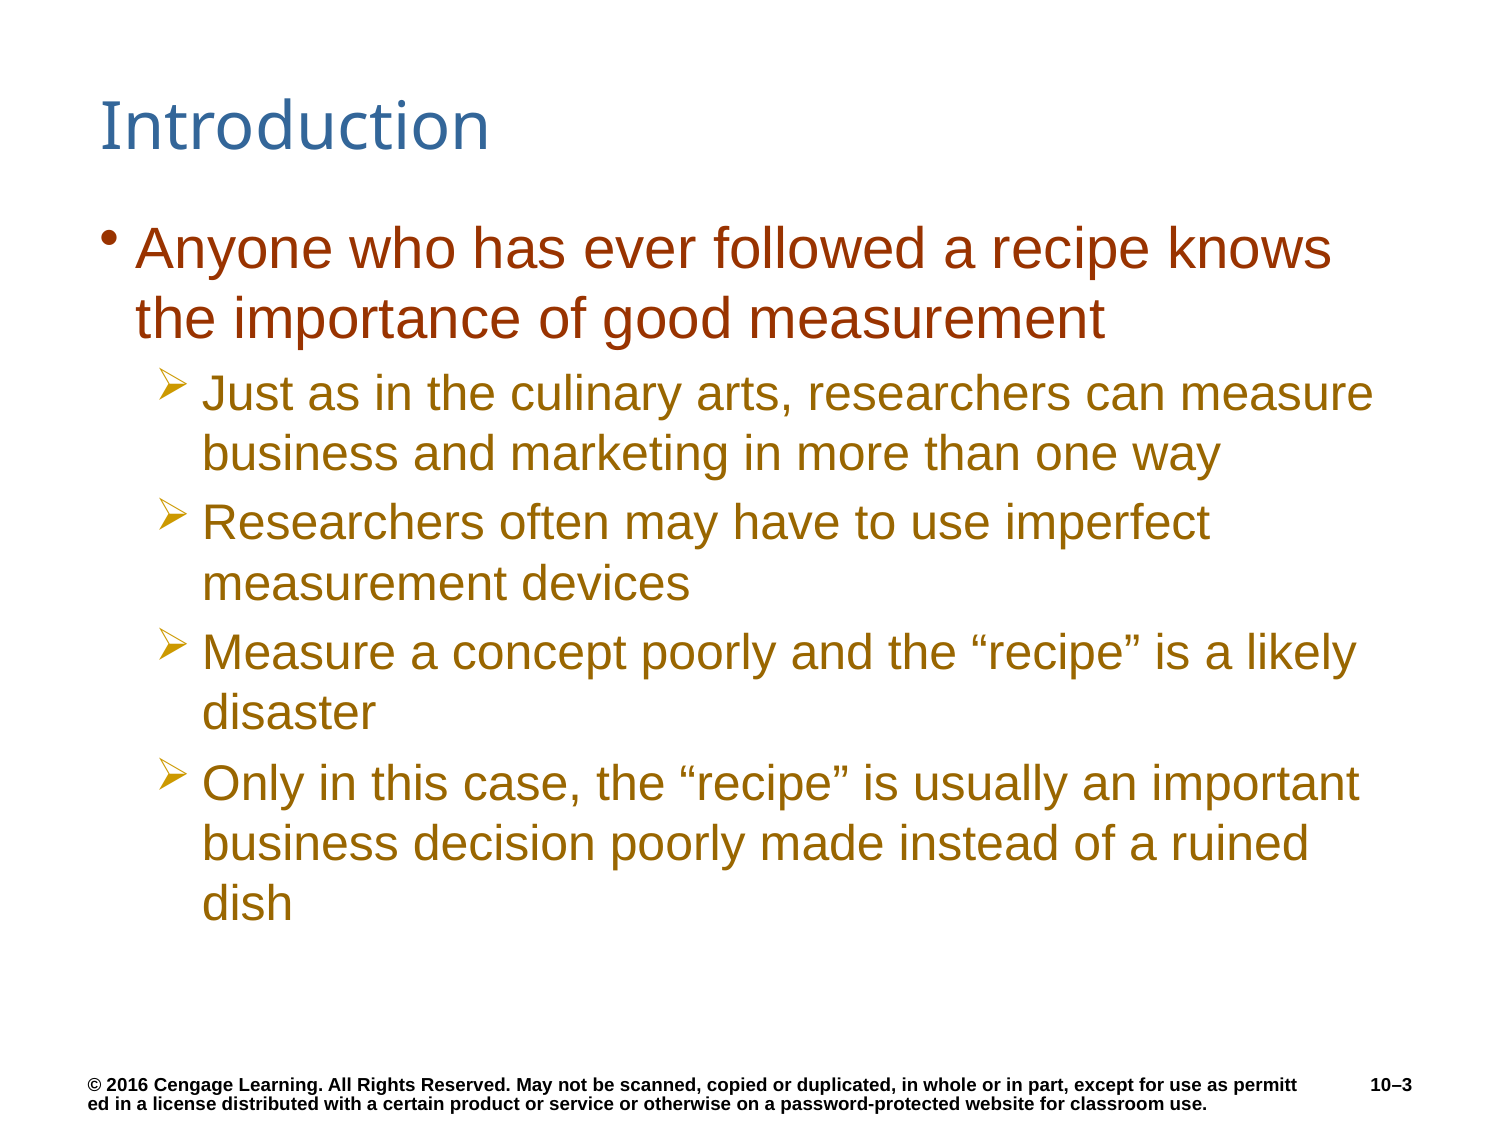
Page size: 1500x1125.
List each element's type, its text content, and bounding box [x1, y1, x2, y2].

slide_number 10–3 [1050, 1042, 1413, 1103]
footer © 2016 Cengage Learning. All Rights Reserved. May not be scanned, copied or duplicated, in whole or in part, except for use as permitted in a license distributed with a certain product or service or otherwise on a password-protected website for classroom use. [87, 1057, 1050, 1103]
title Introduction [85, 75, 1411, 171]
list Anyone who has ever followed a recipe knows the importance of good measurement Just as in the culinary arts, researchers can measure business and marketing in more than one way Researchers often may have to use imperfect measurement devices Measure a concept poorly and the “recipe” is a likely disaster Only in this case, the “recipe” is usually an important business decision poorly made instead of a ruined dish [84, 202, 1414, 1013]
